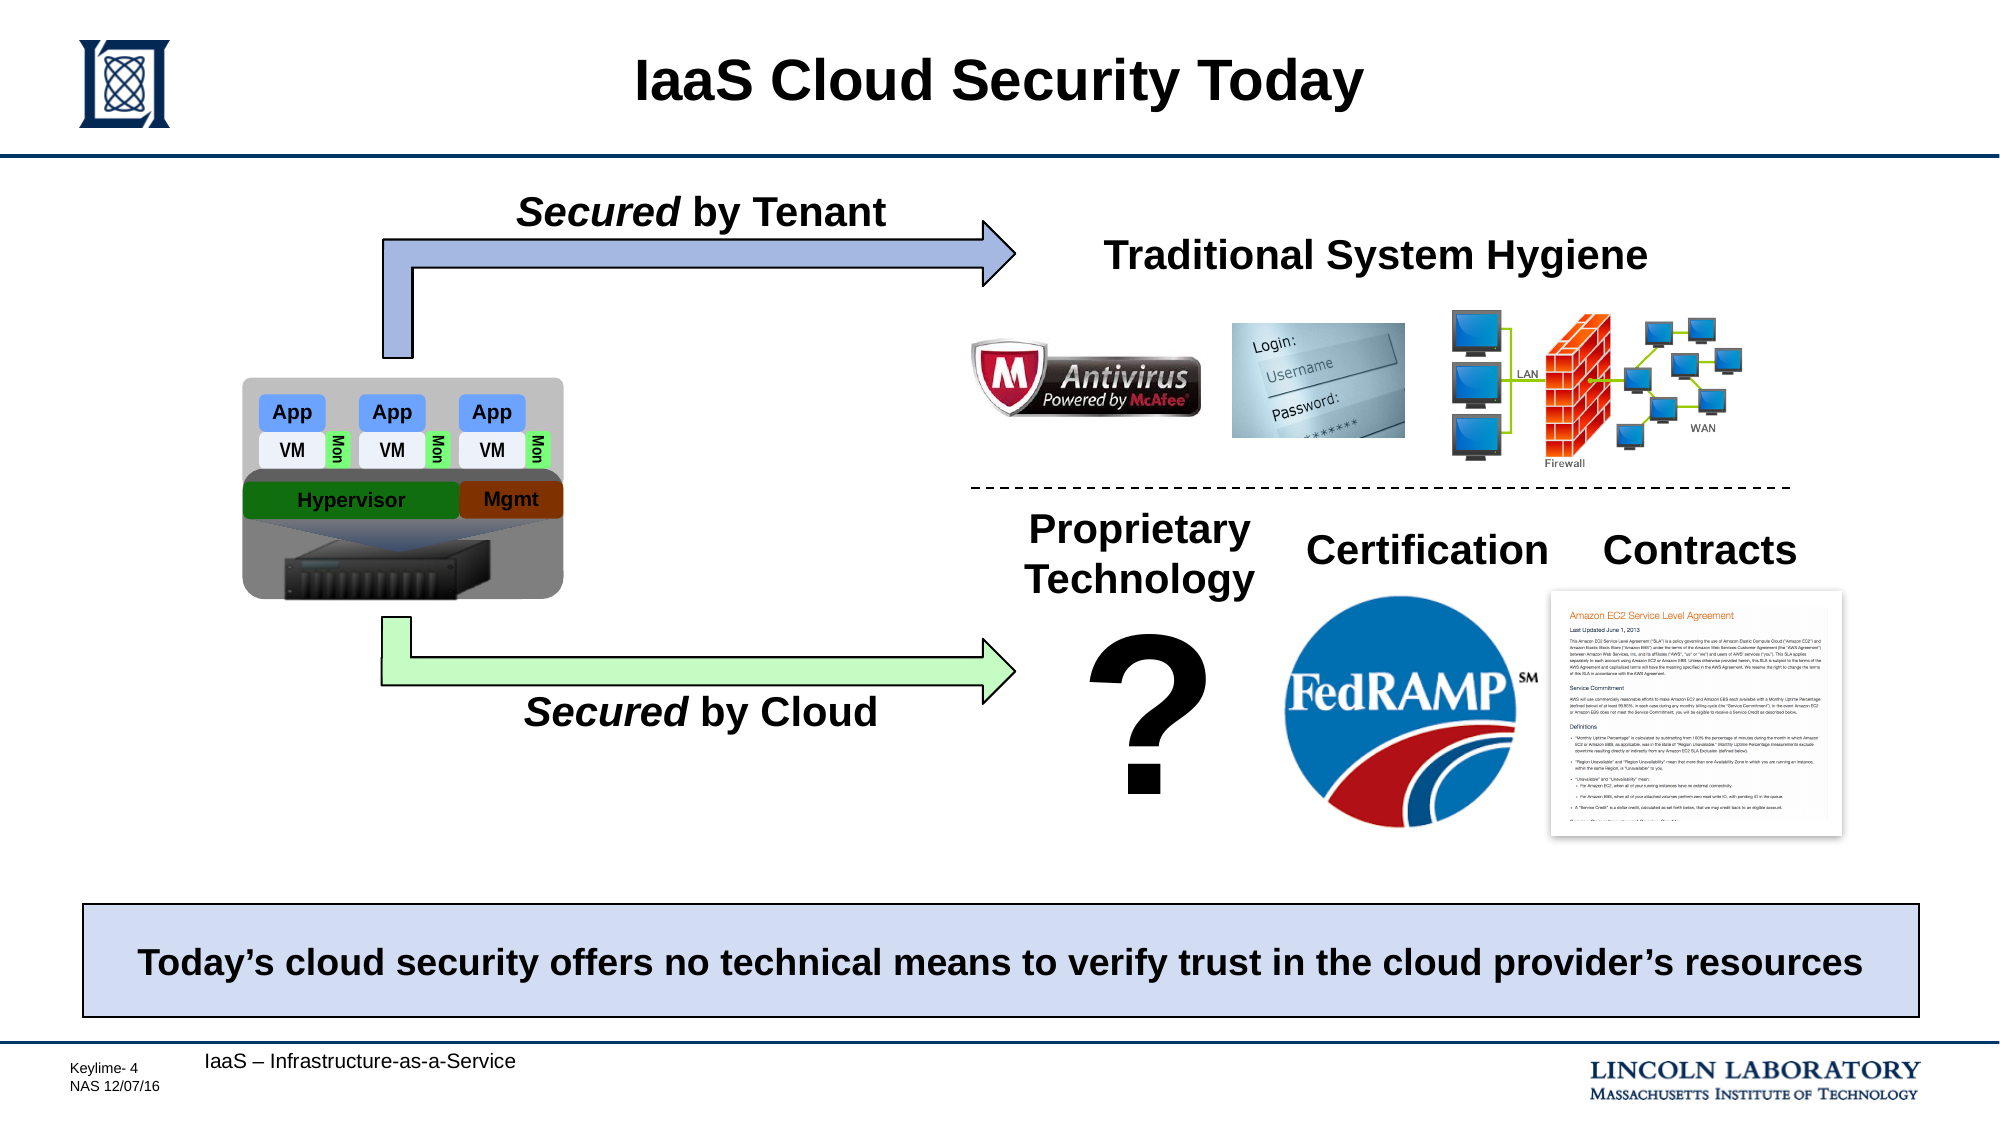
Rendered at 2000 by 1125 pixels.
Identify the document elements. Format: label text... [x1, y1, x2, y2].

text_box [971, 220, 1796, 489]
text_box Secured by Cloud [509, 712, 894, 742]
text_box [242, 377, 564, 603]
text_box IaaS – Infrastructure-as-a-Service [189, 1040, 659, 1081]
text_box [1006, 493, 1828, 851]
picture [1588, 1061, 1921, 1100]
text_box Secured by Tenant [501, 177, 902, 219]
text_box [381, 616, 1016, 705]
text_box Today’s cloud security offers no technical means to verify trust in the cloud provider’s resources [83, 903, 1920, 1017]
picture [79, 40, 170, 128]
title IaaS Cloud Security Today [205, 16, 1794, 151]
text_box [382, 220, 1016, 358]
